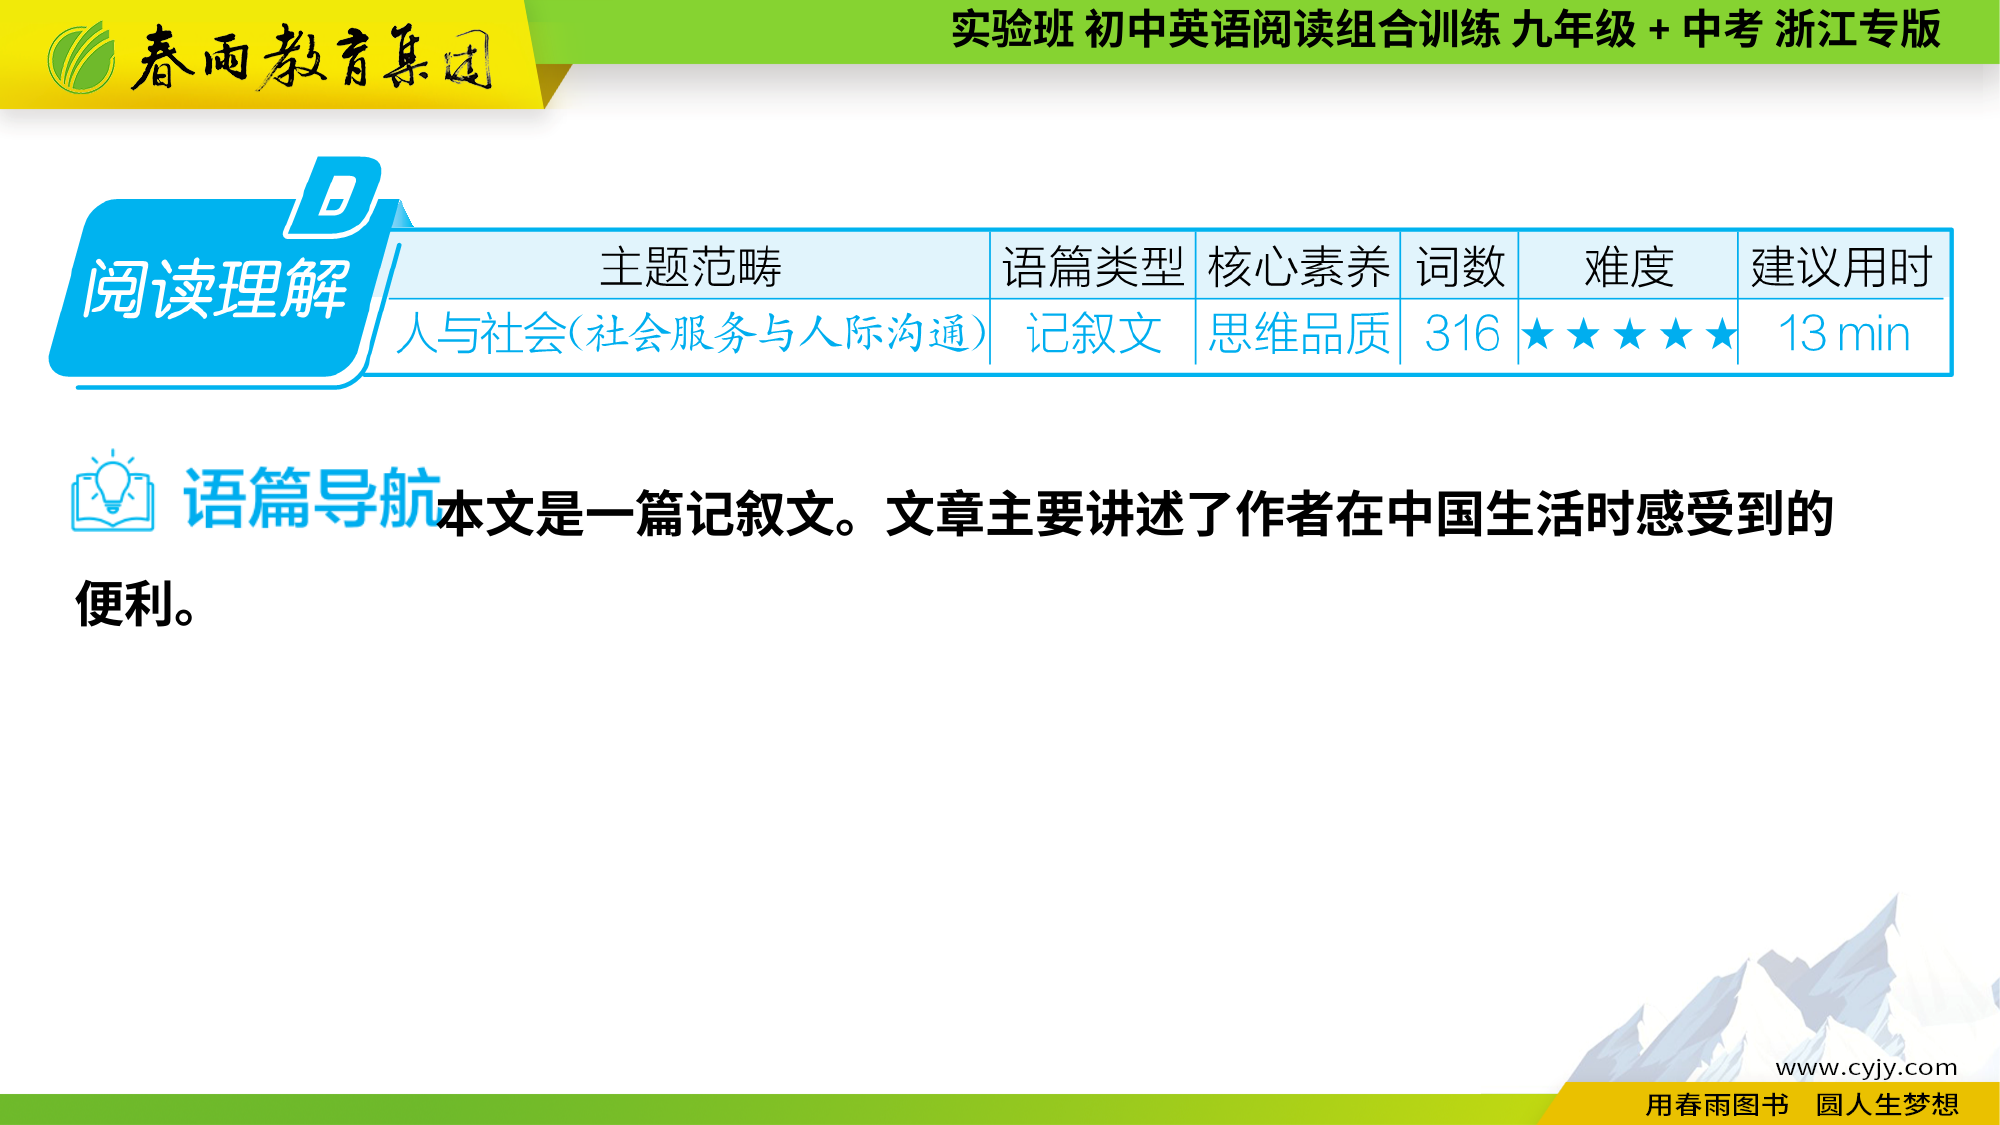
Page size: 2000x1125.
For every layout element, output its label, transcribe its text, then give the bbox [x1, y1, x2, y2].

list 本文是一篇记叙文。文章主要讲述了作者在中国生活时感受到的 便利。 [59, 444, 1944, 642]
picture [0, 0, 2000, 1125]
